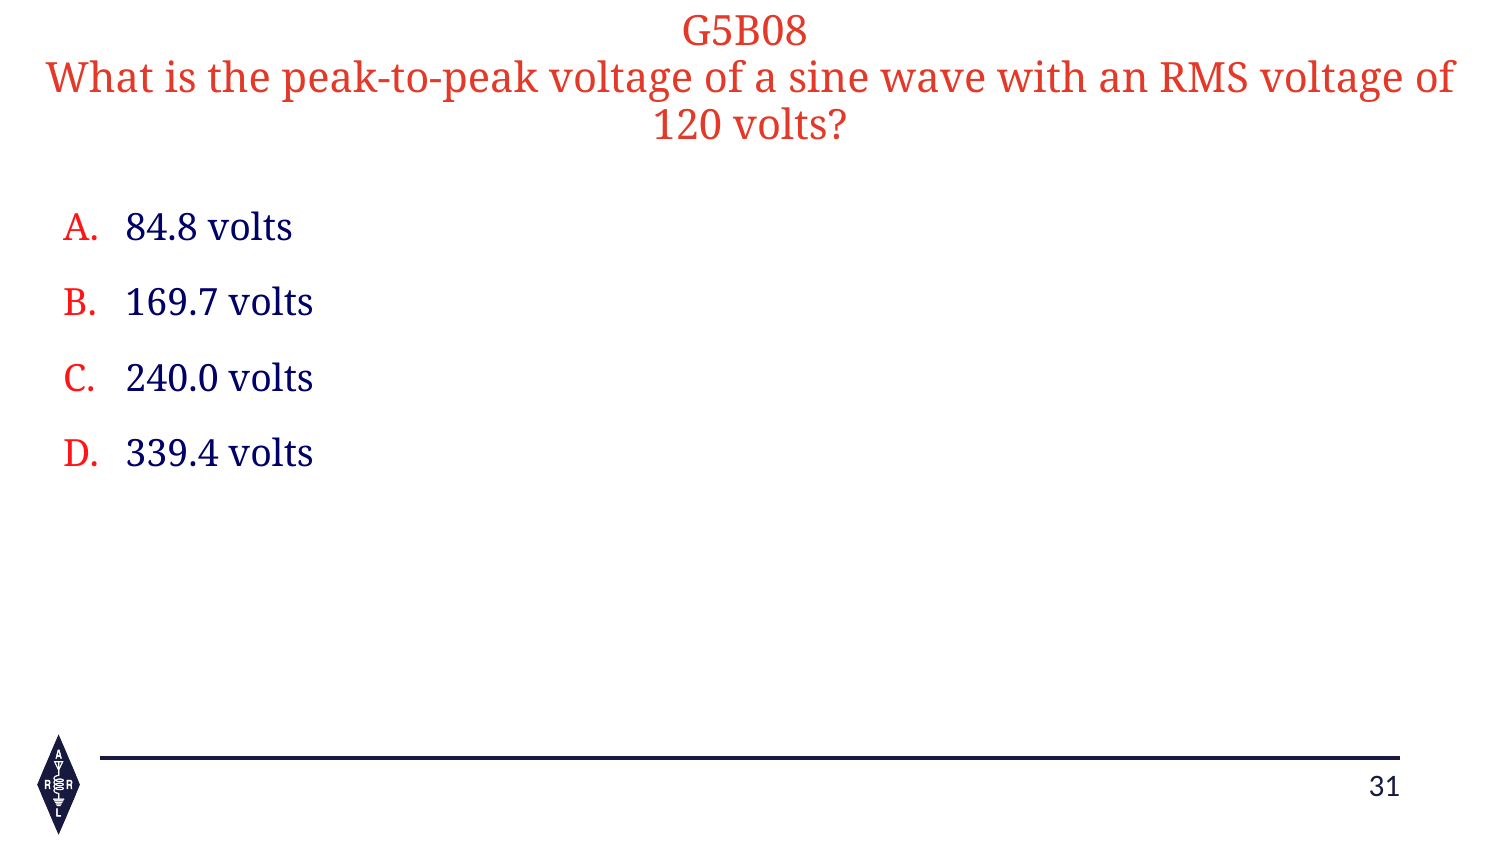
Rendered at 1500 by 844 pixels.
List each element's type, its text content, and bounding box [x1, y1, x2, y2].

picture [37, 734, 80, 835]
text_box G5B08 What is the peak-to-peak voltage of a sine wave with an RMS voltage of 120 volts? [0, 0, 1500, 174]
text_box 84.8 volts 169.7 volts 240.0 volts 339.4 volts [48, 173, 1424, 718]
slide_number 31 [1302, 761, 1400, 807]
